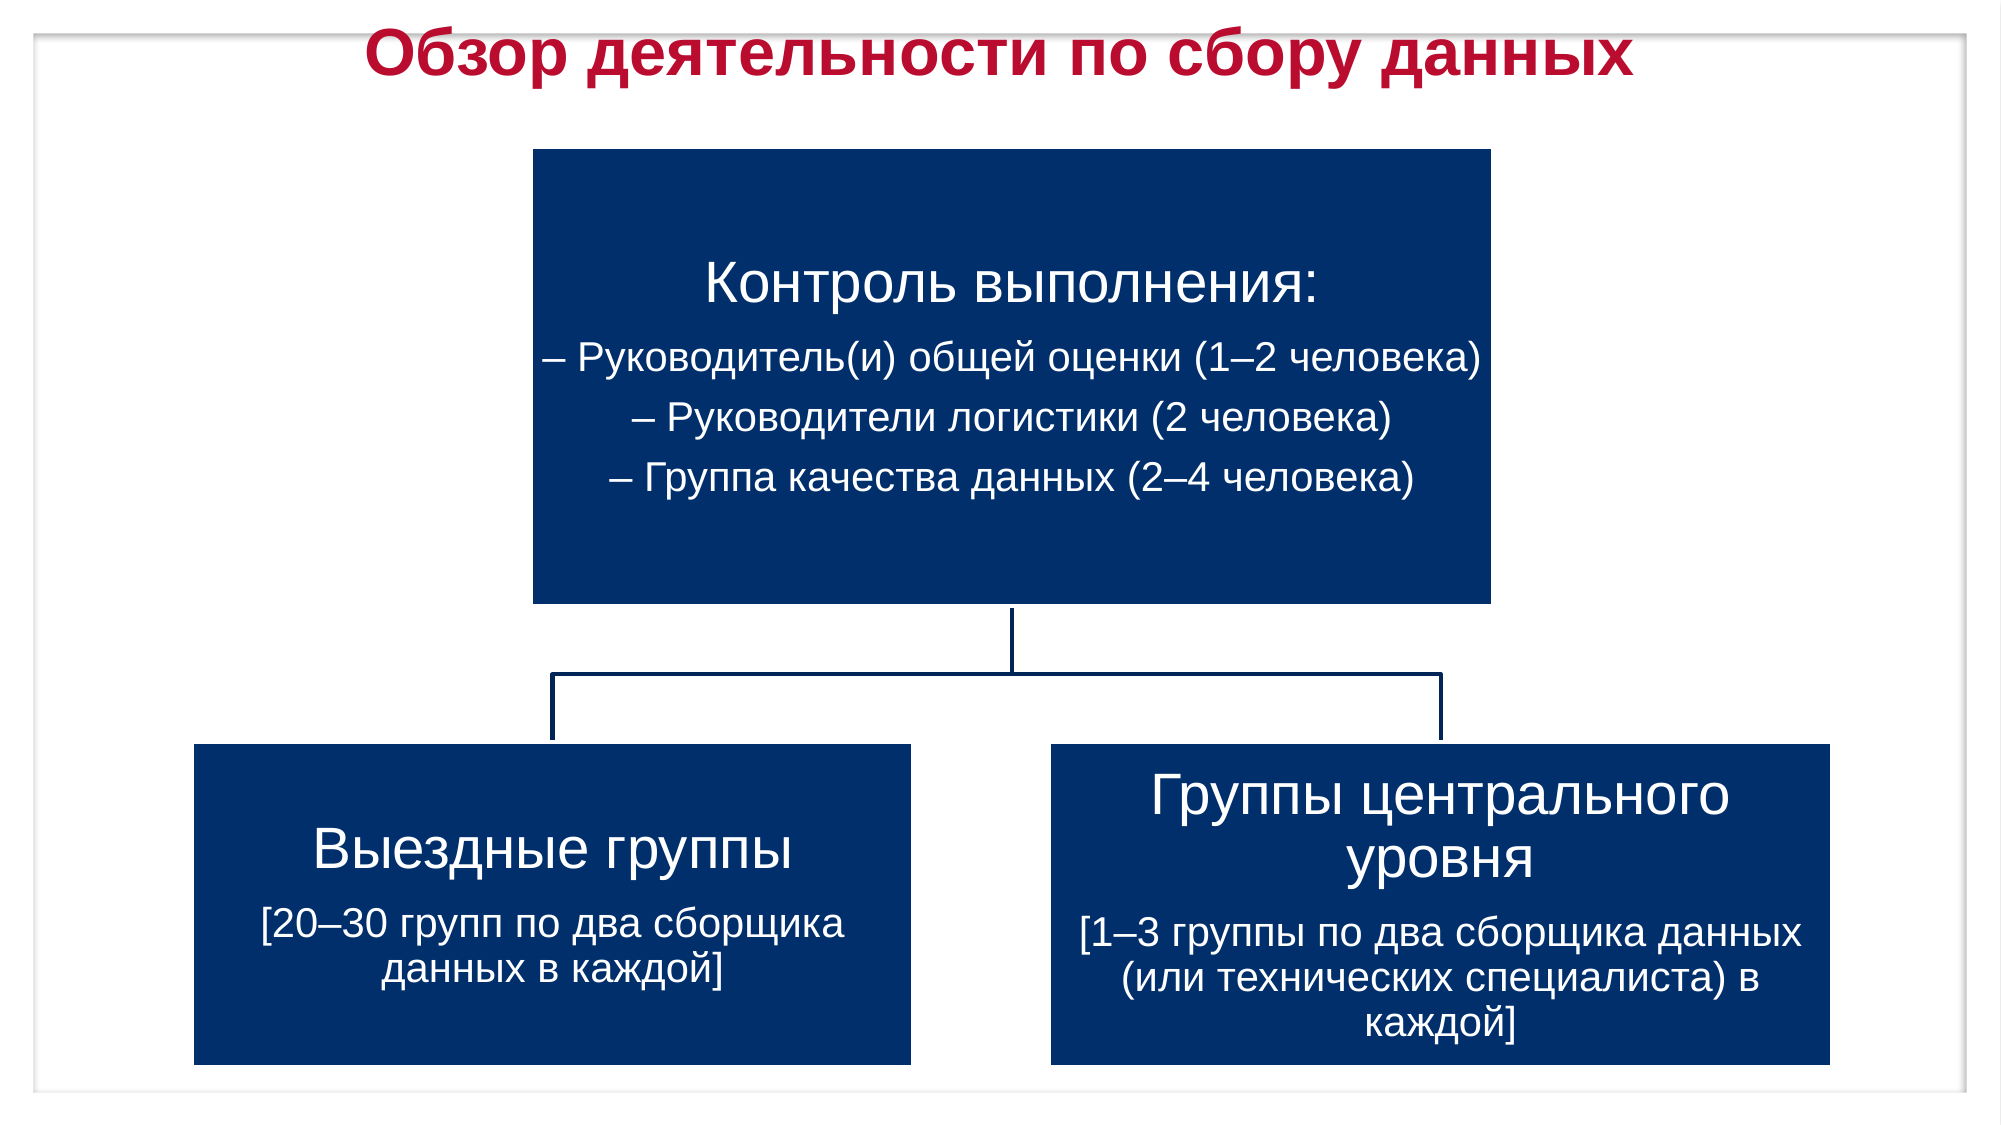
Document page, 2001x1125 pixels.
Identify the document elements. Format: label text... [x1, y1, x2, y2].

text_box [191, 89, 1834, 1124]
text_box Обзор деятельности по сбору данных [0, 1, 2000, 97]
